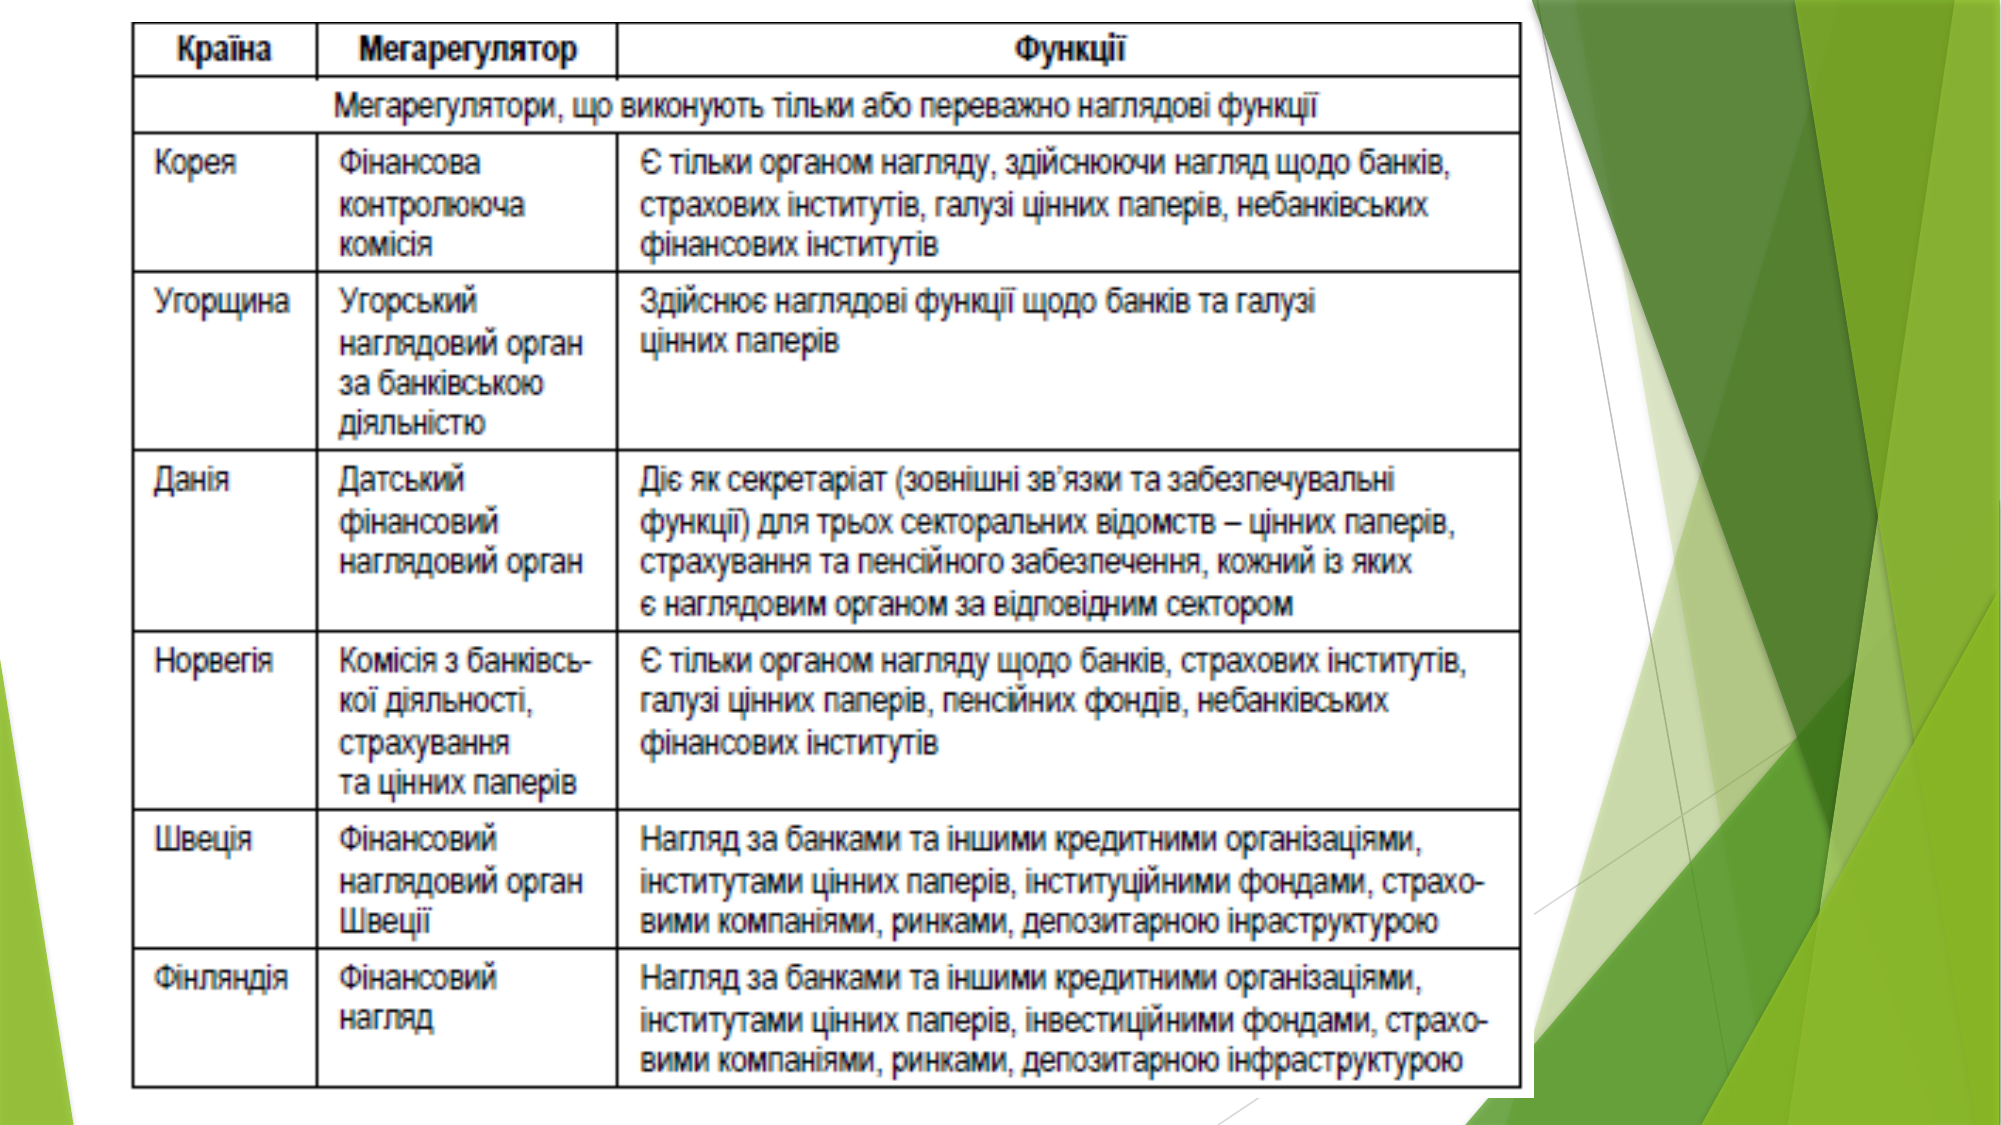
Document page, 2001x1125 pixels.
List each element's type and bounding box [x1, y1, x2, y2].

list [123, 21, 1534, 1099]
